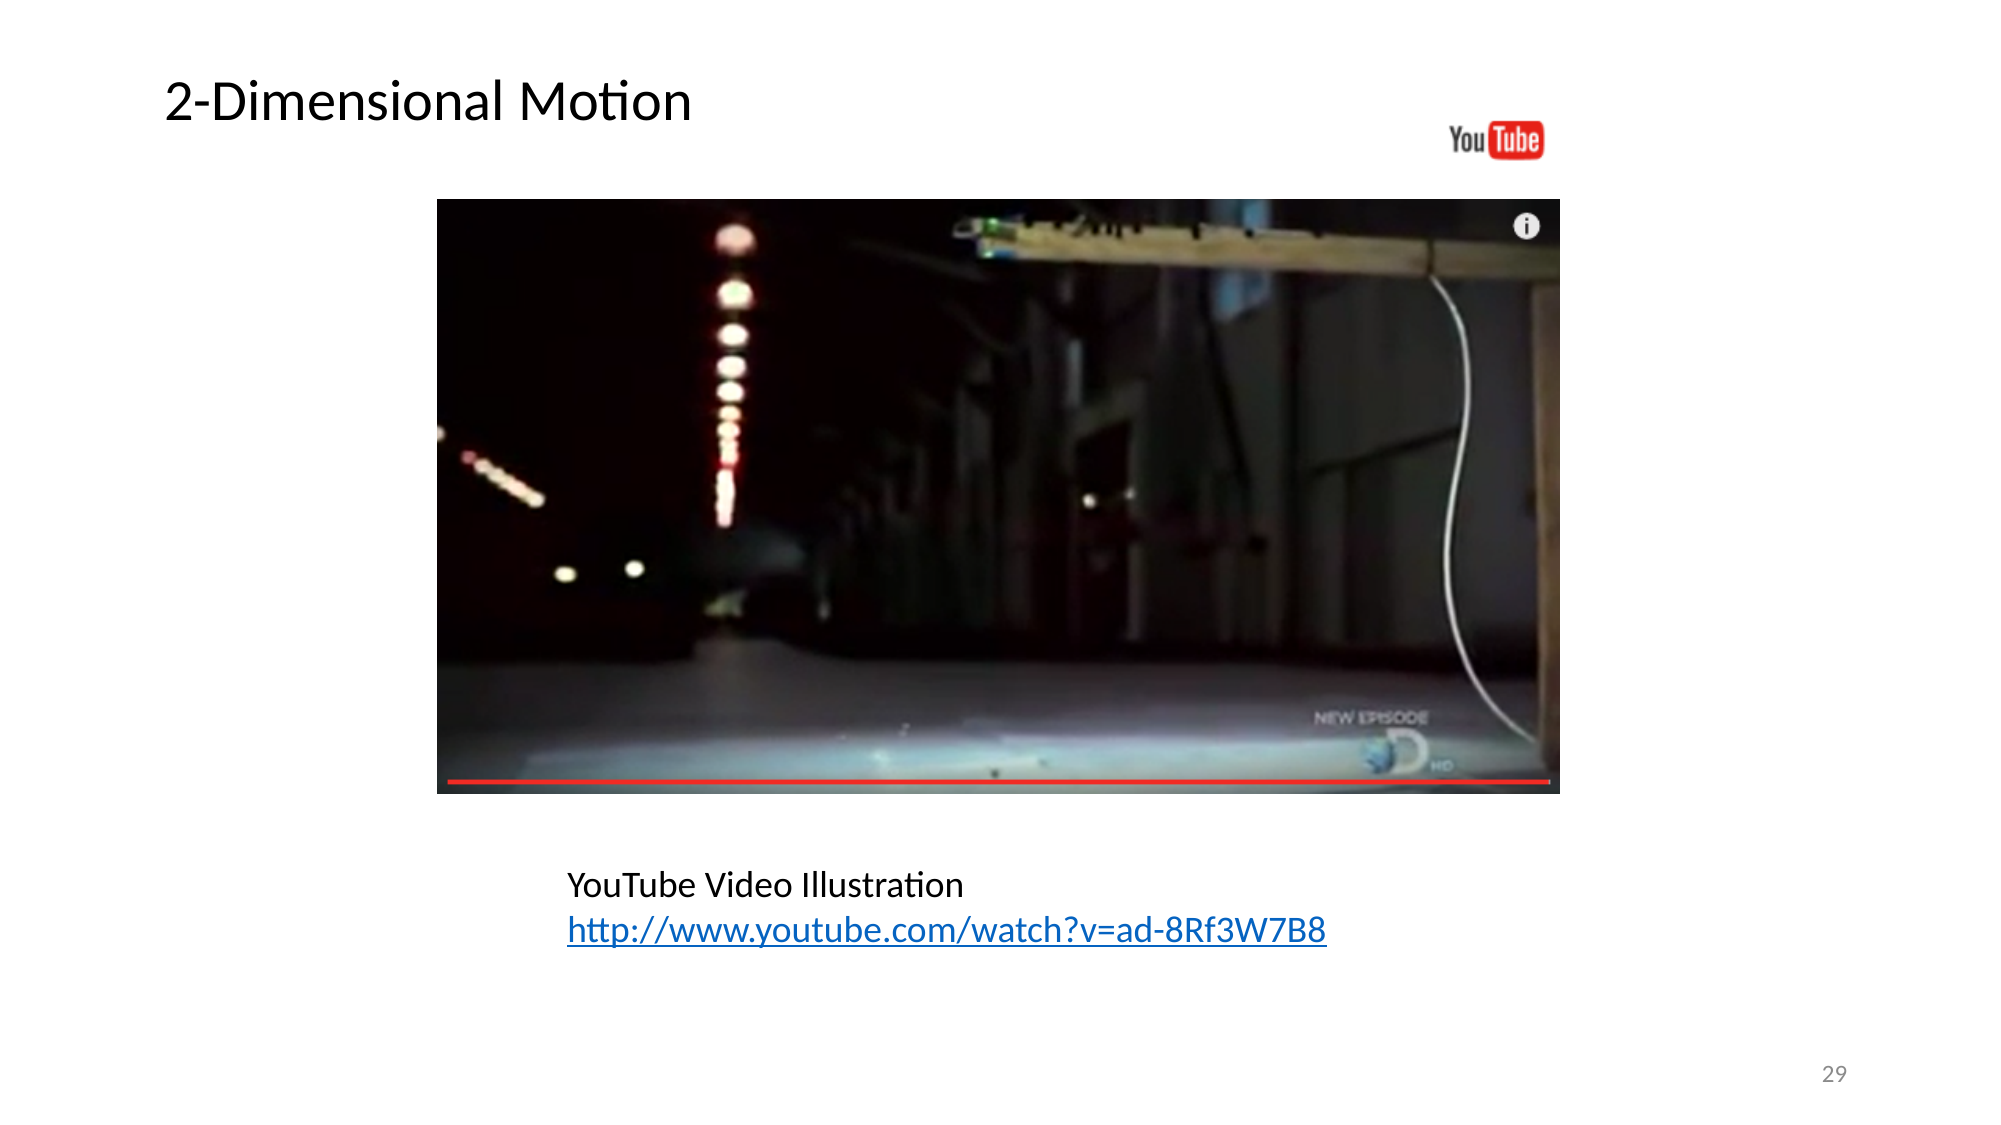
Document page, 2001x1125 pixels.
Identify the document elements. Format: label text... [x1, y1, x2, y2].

picture [437, 199, 1560, 794]
text_box 2-Dimensional Motion [149, 53, 1325, 141]
picture [1440, 115, 1553, 167]
slide_number 29 [1412, 1042, 1863, 1103]
text_box YouTube Video Illustration http://www.youtube.com/watch?v=ad-8Rf3W7B8 [552, 852, 1520, 958]
